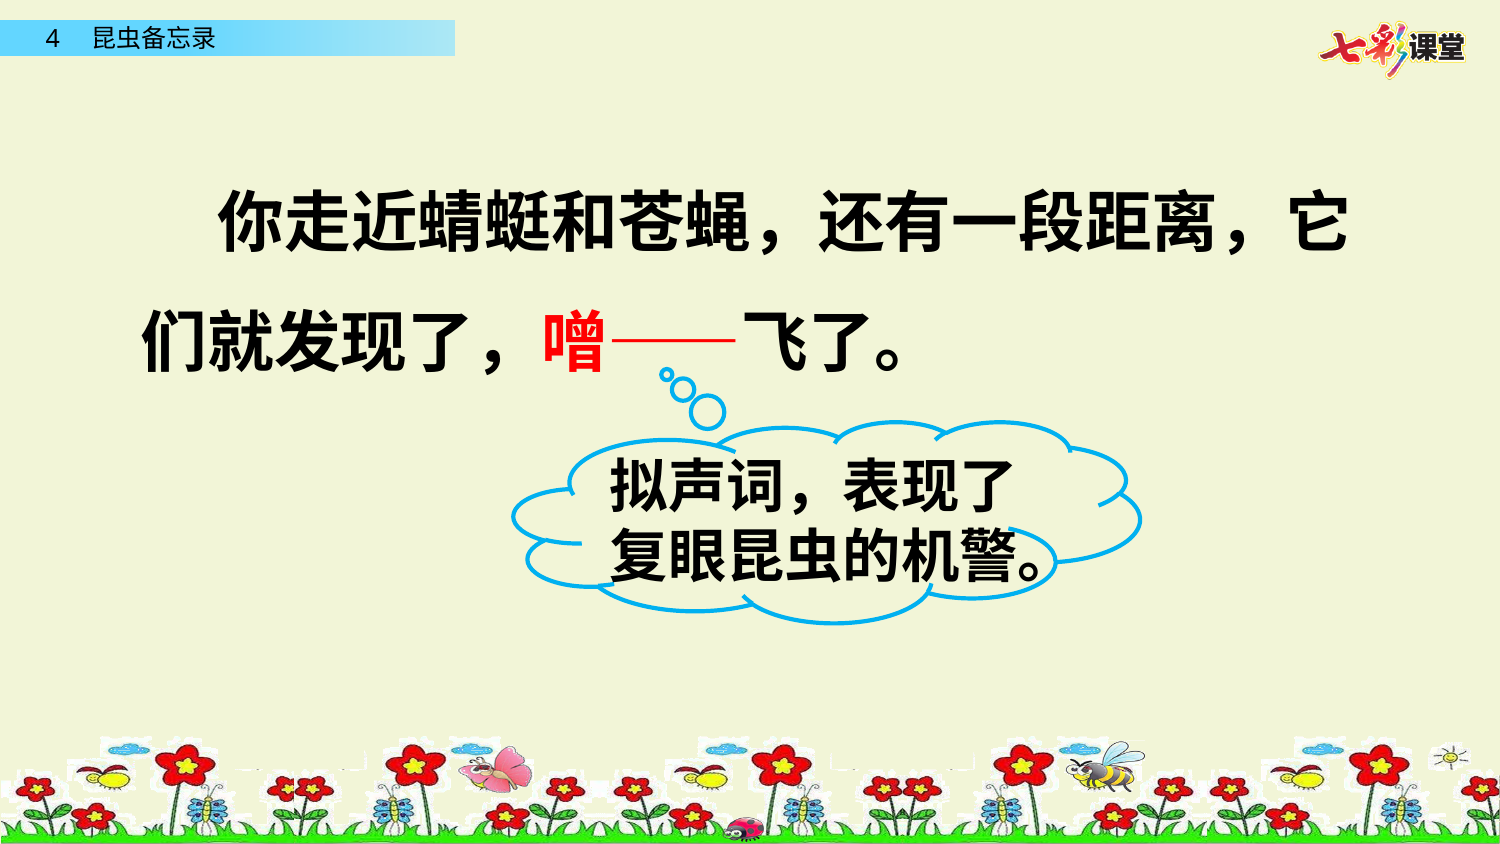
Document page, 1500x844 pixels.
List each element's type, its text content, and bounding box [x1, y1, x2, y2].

text_box [718, 420, 1069, 442]
text_box 拟声词，表现了复眼昆虫的机警。 [595, 442, 1081, 597]
text_box [935, 597, 1009, 601]
picture [0, 714, 1500, 844]
text_box [659, 366, 727, 432]
text_box [610, 597, 928, 626]
text_box [624, 437, 710, 442]
picture [1316, 20, 1468, 80]
text_box [1081, 447, 1143, 562]
text_box [511, 451, 595, 589]
text_box 你走近蜻蜓和苍蝇，还有一段距离，它们就发现了，噌——飞了。 [125, 132, 1412, 387]
